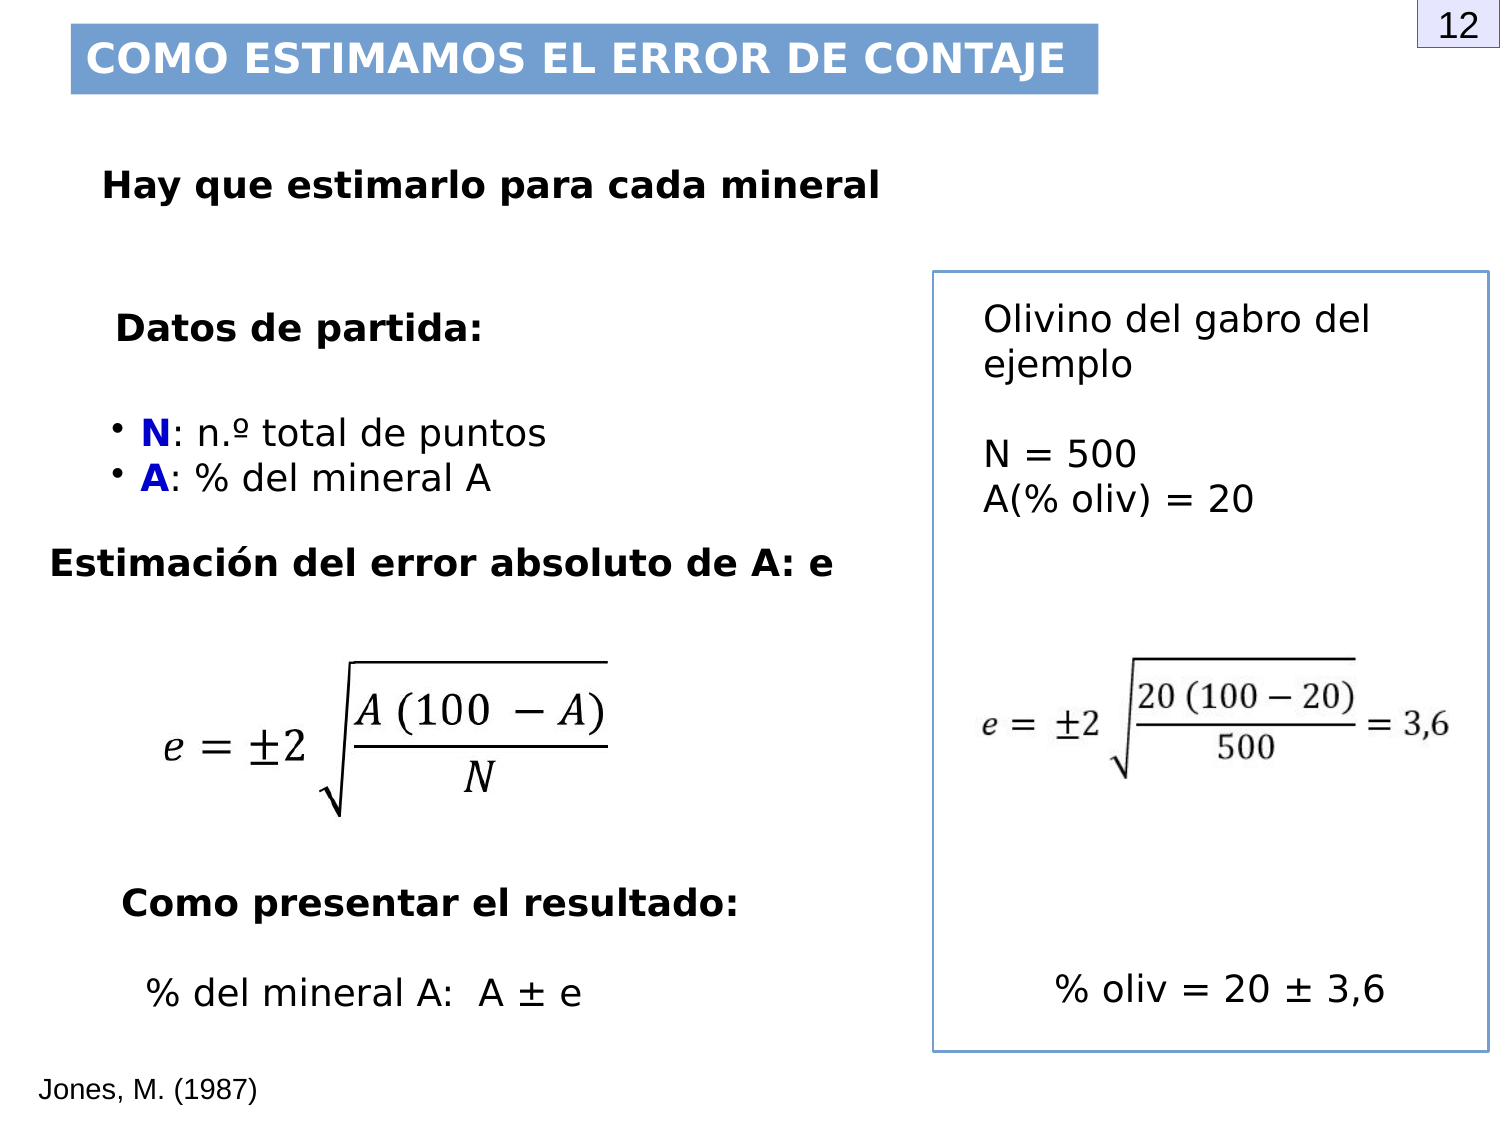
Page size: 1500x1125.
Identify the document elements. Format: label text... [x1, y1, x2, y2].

text_box Jones, M. (1987) [23, 1062, 296, 1113]
text_box Como presentar el resultado: % del mineral A: A ± e [106, 871, 1193, 1052]
text_box Estimación del error absoluto de A: e [34, 531, 910, 615]
text_box Olivino del gabro del ejemplo N = 500 A(% oliv) = 20 [968, 287, 1441, 527]
text_box % oliv = 20 ± 3,6 [1039, 957, 1401, 1018]
text_box [933, 271, 1489, 1052]
text_box 12 [1417, 0, 1500, 48]
text_box COMO ESTIMAMOS EL ERROR DE CONTAJE [70, 23, 1099, 95]
text_box Datos de partida: N: n.º total de puntos A: % del mineral A [71, 236, 1111, 521]
picture [944, 614, 1477, 828]
text_box Hay que estimarlo para cada mineral [86, 153, 897, 214]
picture [129, 625, 645, 857]
